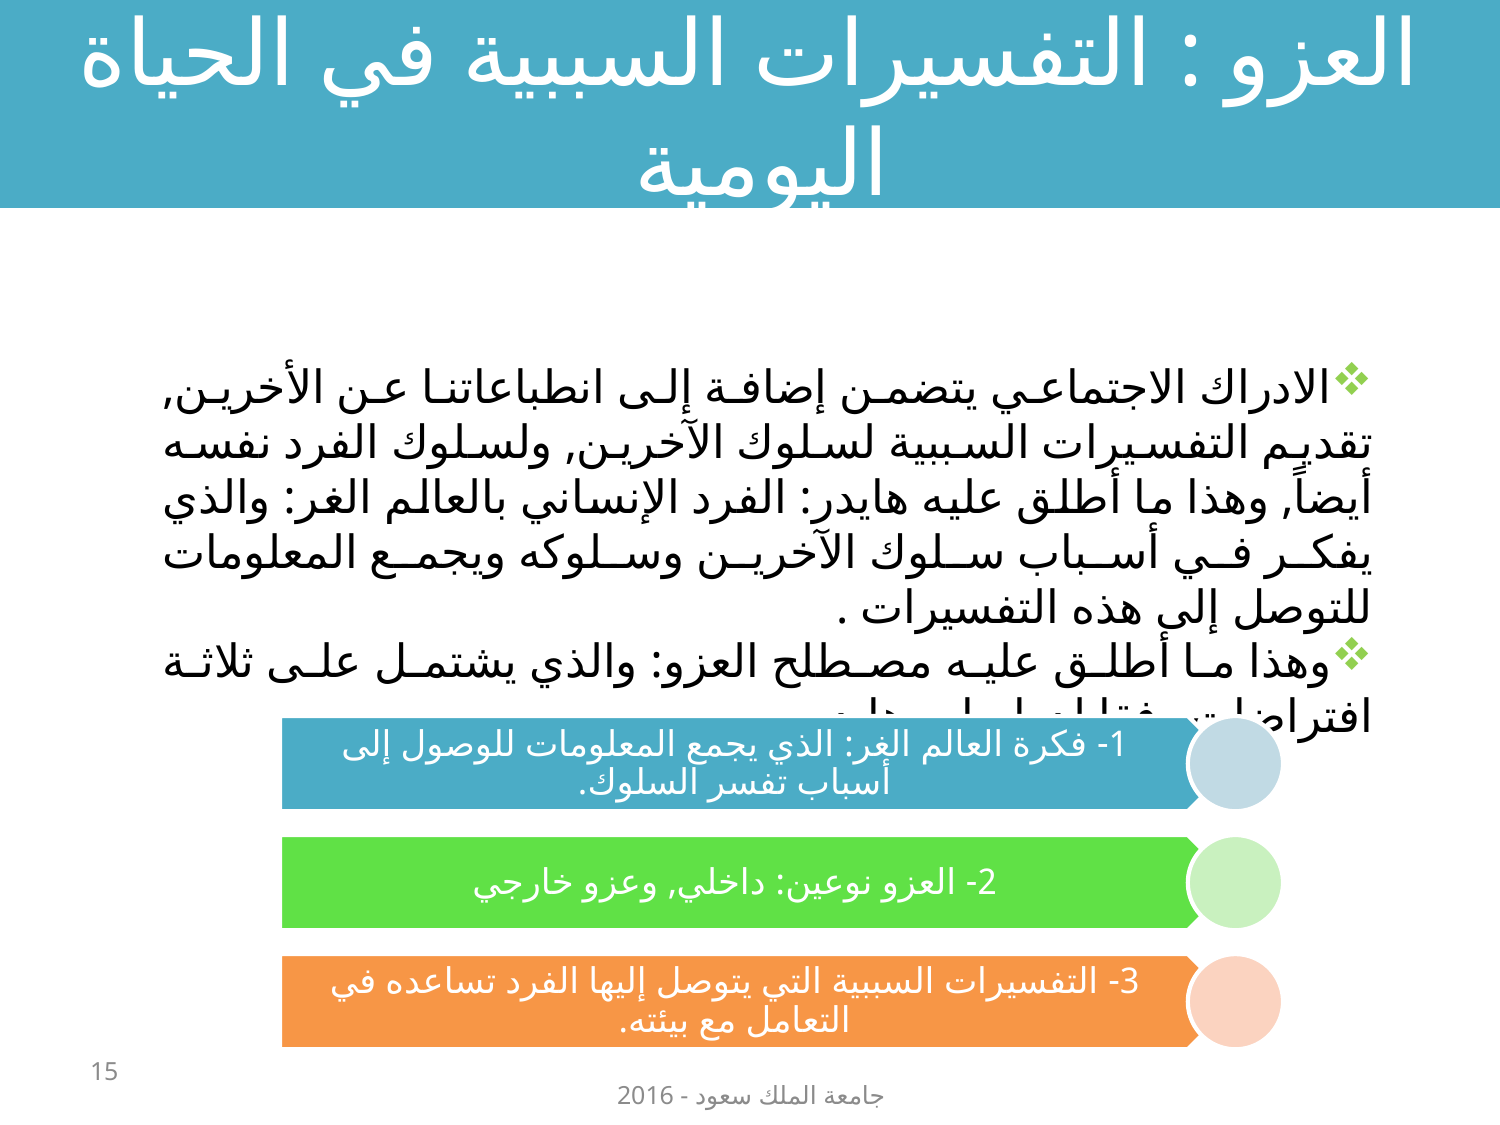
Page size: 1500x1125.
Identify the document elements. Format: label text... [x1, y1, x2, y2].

footer جامعة الملك سعود - 2016 [513, 1065, 989, 1125]
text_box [62, 715, 1500, 1050]
text_box [123, 302, 1396, 714]
slide_number 15 [75, 1058, 425, 1103]
text_box العزو : التفسيرات السببية في الحياة اليومية [0, 0, 1500, 210]
text_box الادراك الاجتماعي يتضمن إضافة إلى انطباعاتنا عن الأخرين, تقديم التفسيرات السببية لسلوك الآخرين, ولسلوك الفرد نفسه أيضاً, وهذا ما أطلق عليه هايدر: الفرد الإنساني بالعالم الغر: والذي يفكر في أسباب سلوك الآخرين وسلوكه ويجمع المعلومات للتوصل إلى هذه التفسيرات . وهذا ما أطلق عليه مصطلح العزو: والذي يشتمل على ثلاثة افتراضات وفقا لدراسات هايدر. [147, 349, 1388, 714]
